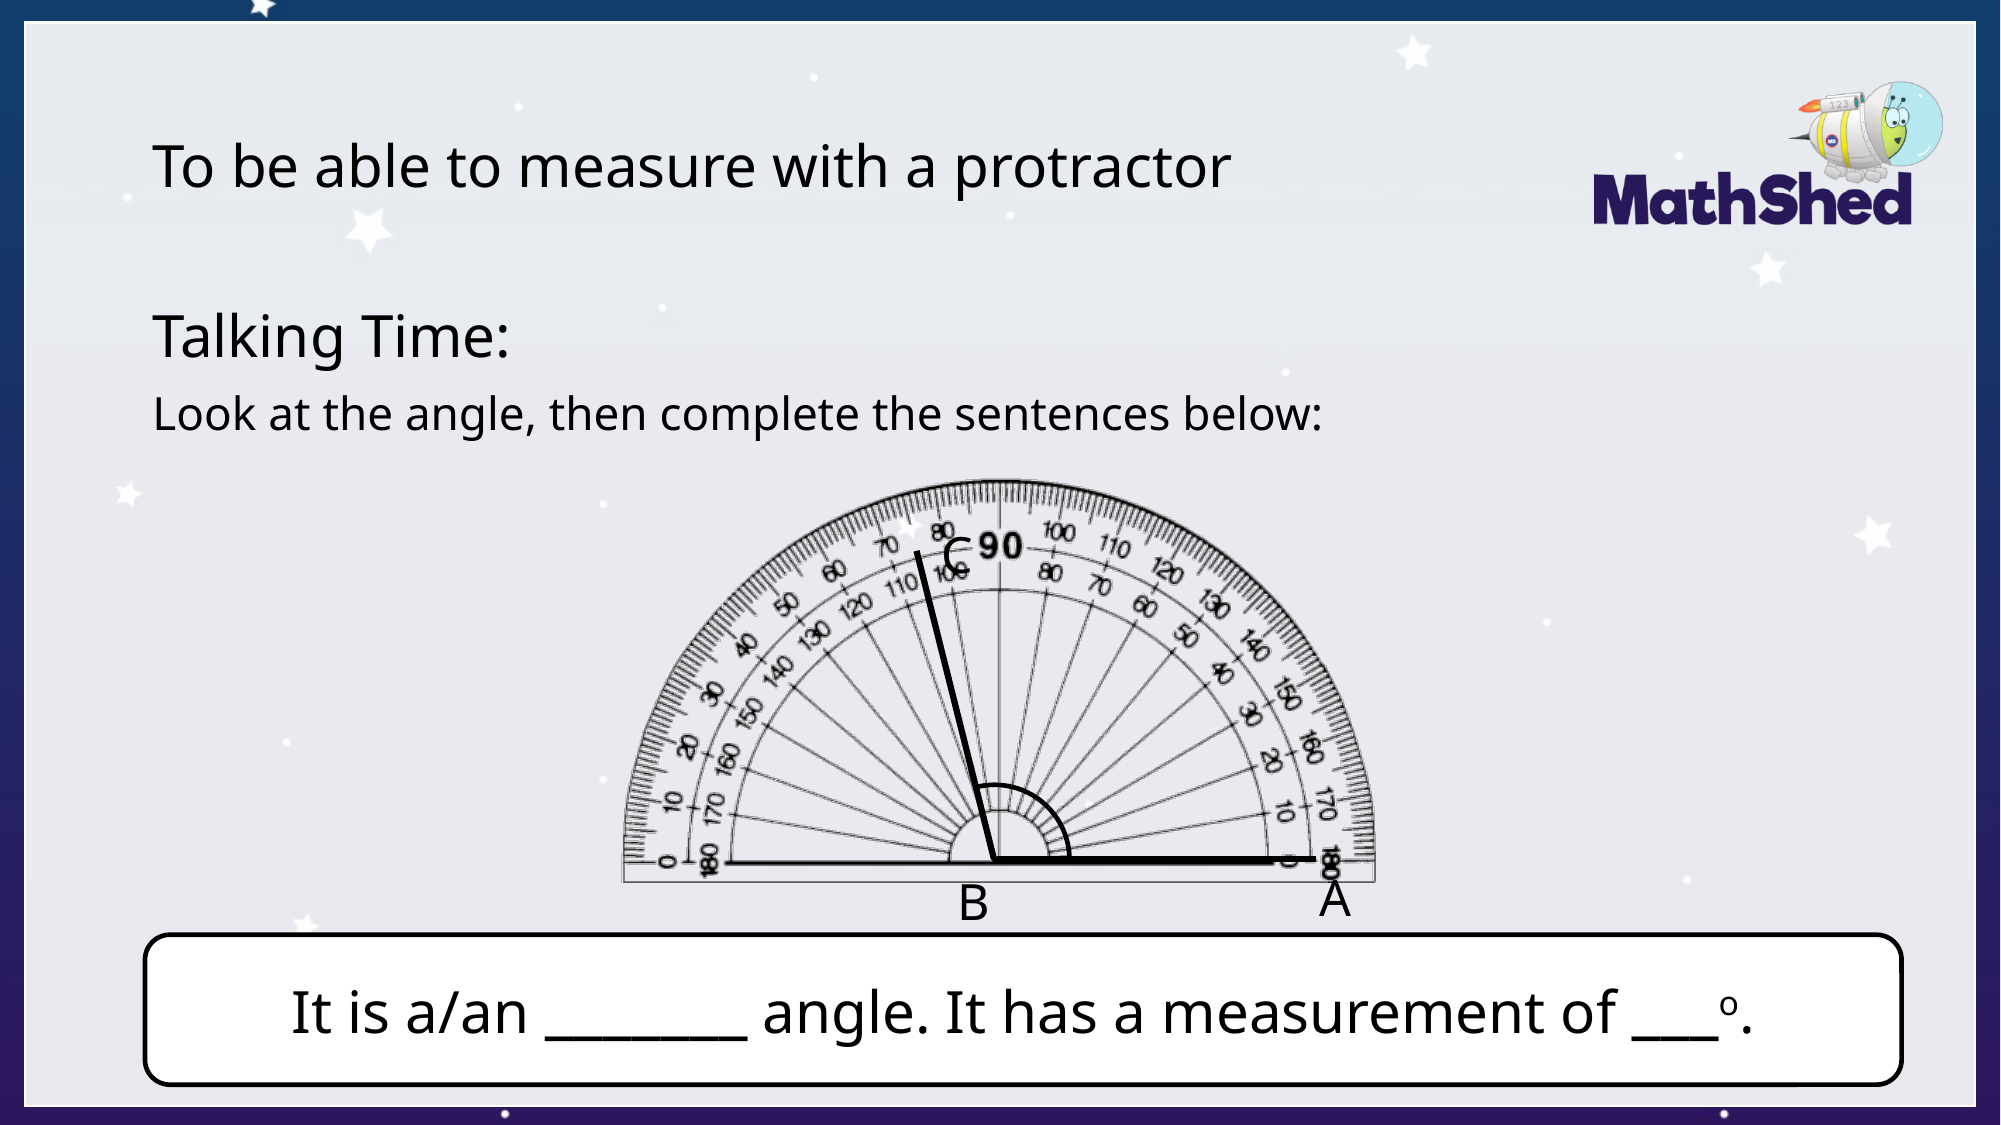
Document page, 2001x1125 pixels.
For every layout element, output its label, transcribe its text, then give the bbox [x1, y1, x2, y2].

text_box It is a/an _______ angle. It has a measurement of ___o. [143, 933, 1903, 1086]
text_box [916, 550, 994, 859]
list Talking Time: Look at the angle, then complete the sentences below: [137, 299, 1863, 1014]
text_box B [943, 883, 1006, 938]
picture [0, 0, 2001, 1125]
title To be able to measure with a protractor [137, 59, 1578, 278]
text_box A [1304, 883, 1367, 933]
